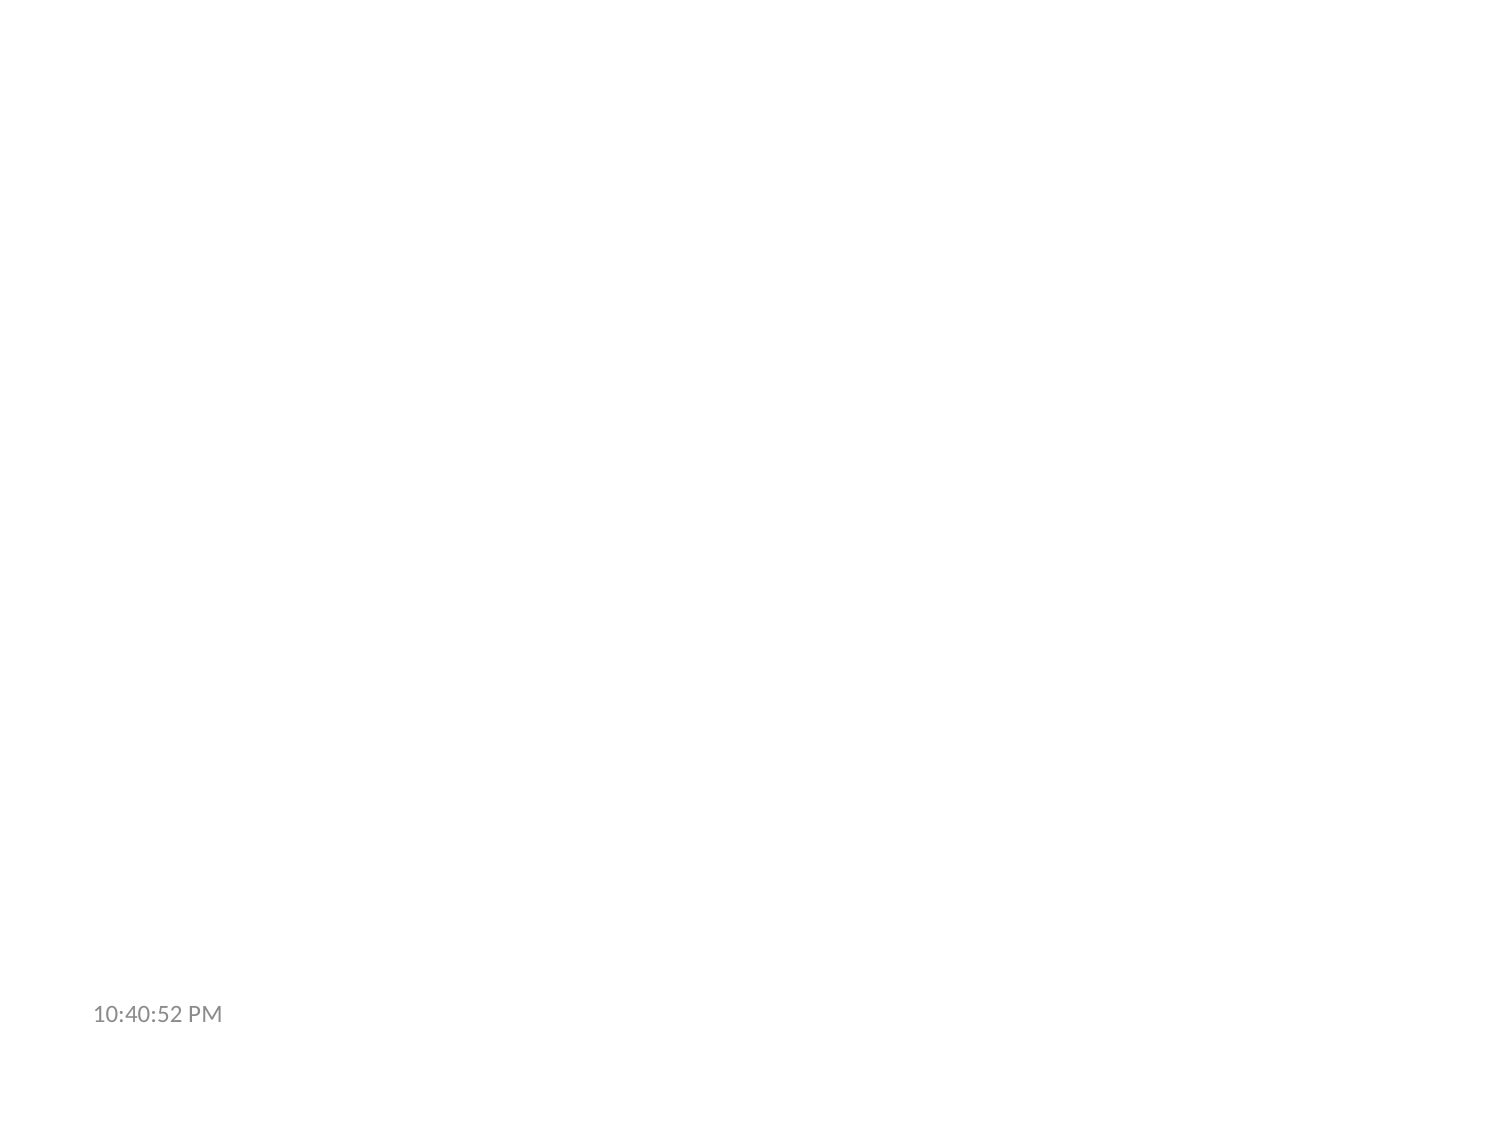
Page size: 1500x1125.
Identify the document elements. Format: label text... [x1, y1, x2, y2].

text_box 3:35:09 PM [77, 982, 428, 1043]
